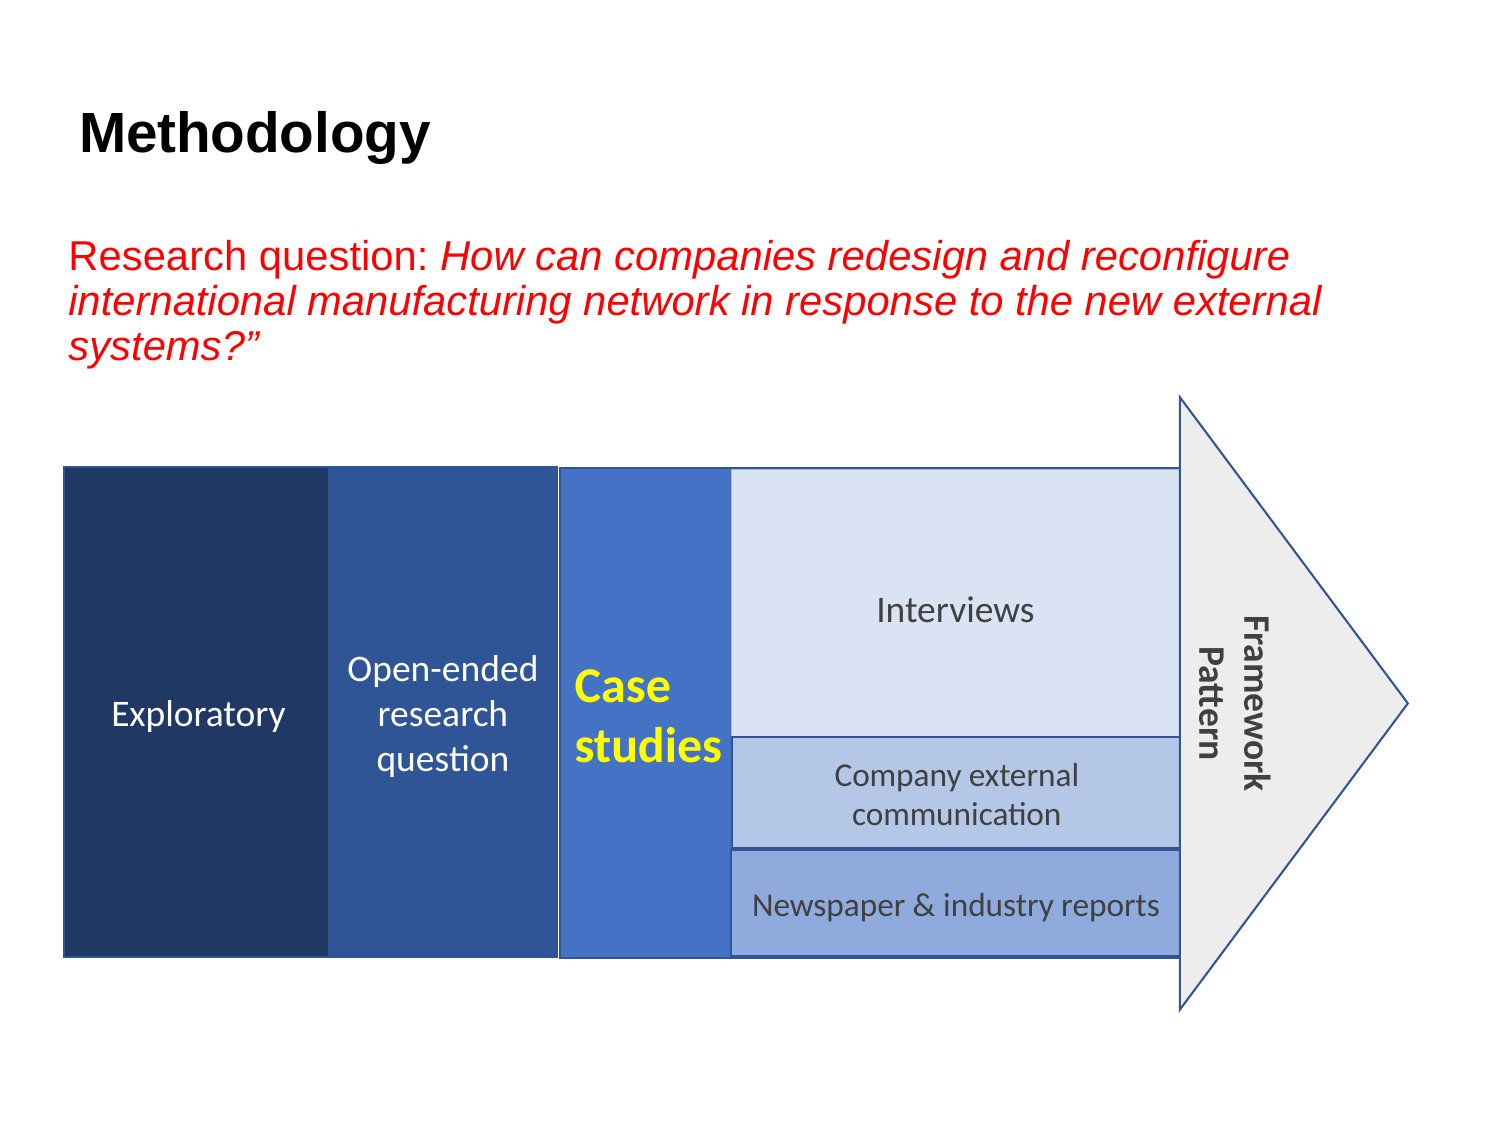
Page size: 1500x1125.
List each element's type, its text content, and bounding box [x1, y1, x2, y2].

text_box Newspaper & industry reports [730, 849, 1178, 957]
list Research question: How can companies redesign and reconfigure international manufacturing network in response to the new external systems?” [53, 226, 1347, 941]
text_box Framework Pattern [1178, 393, 1410, 1013]
text_box Open-ended research question [328, 466, 558, 958]
text_box Interviews [730, 468, 1178, 747]
text_box Exploratory [63, 466, 328, 958]
text_box Case studies [559, 467, 1178, 959]
text_box Company external communication [731, 736, 1178, 849]
title Methodology [64, 96, 1358, 173]
